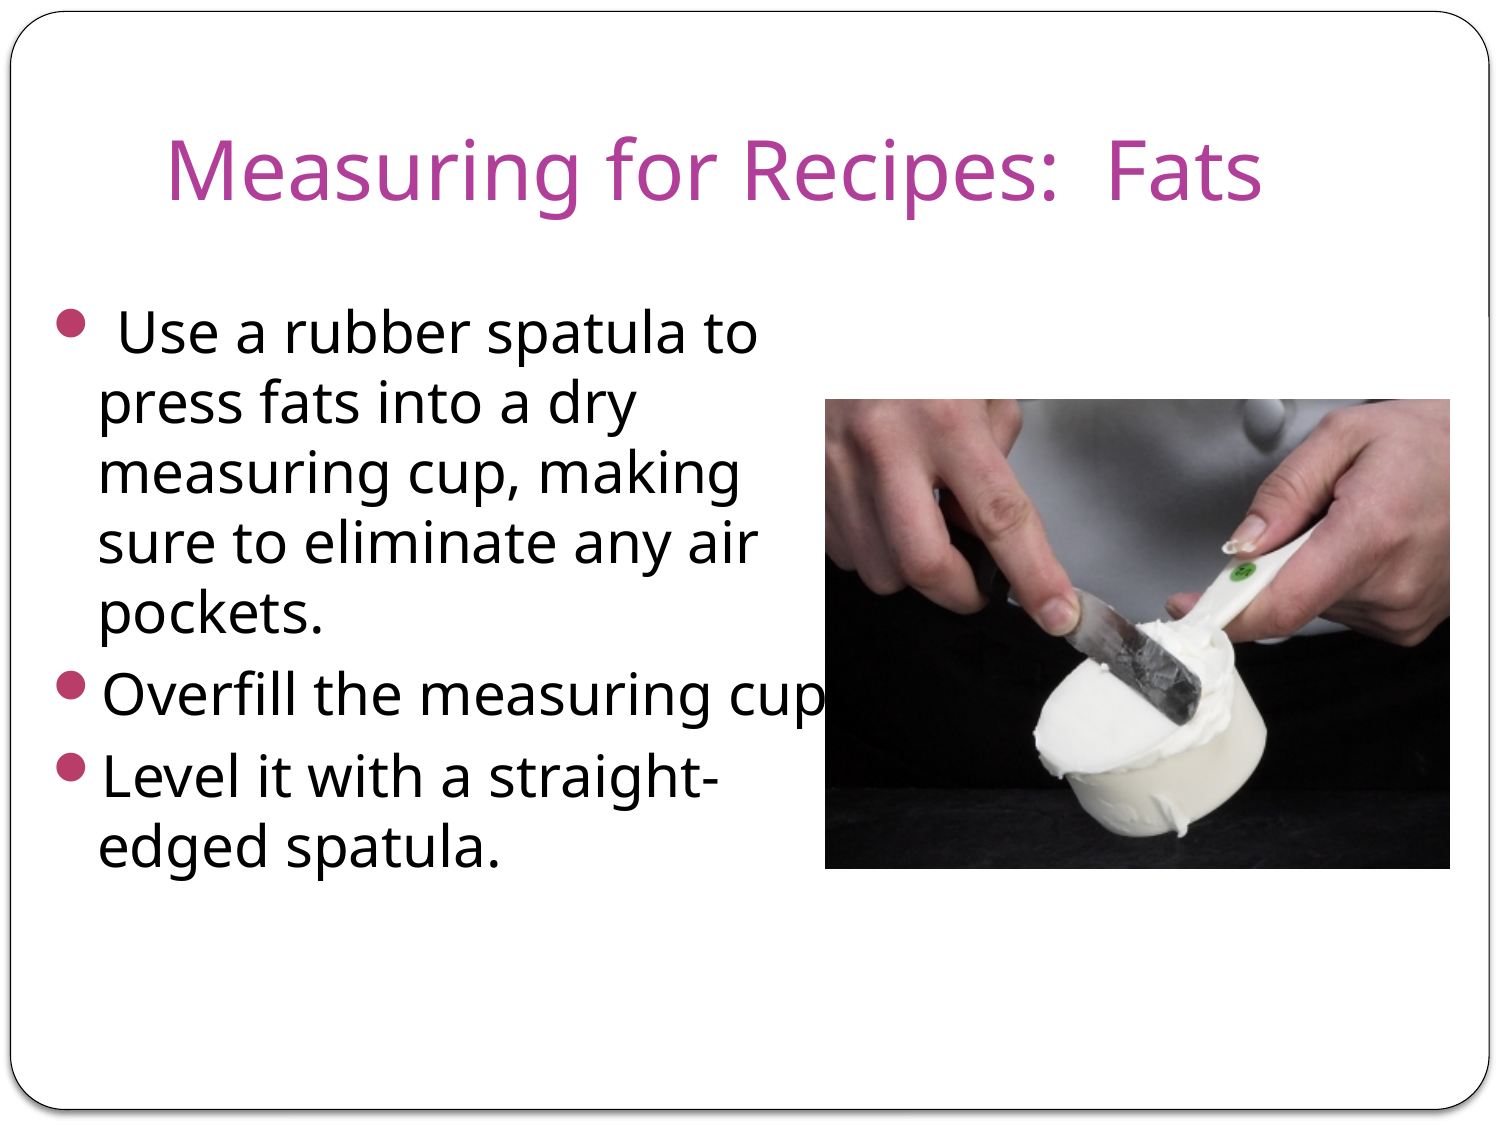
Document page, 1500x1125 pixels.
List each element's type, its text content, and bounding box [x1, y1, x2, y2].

list Use a rubber spatula to press fats into a dry measuring cup, making sure to eliminate any air pockets. Overfill the measuring cup. Level it with a straight-edged spatula. [37, 287, 875, 1038]
picture [824, 399, 1451, 869]
title Measuring for Recipes: Fats [150, 45, 1425, 233]
